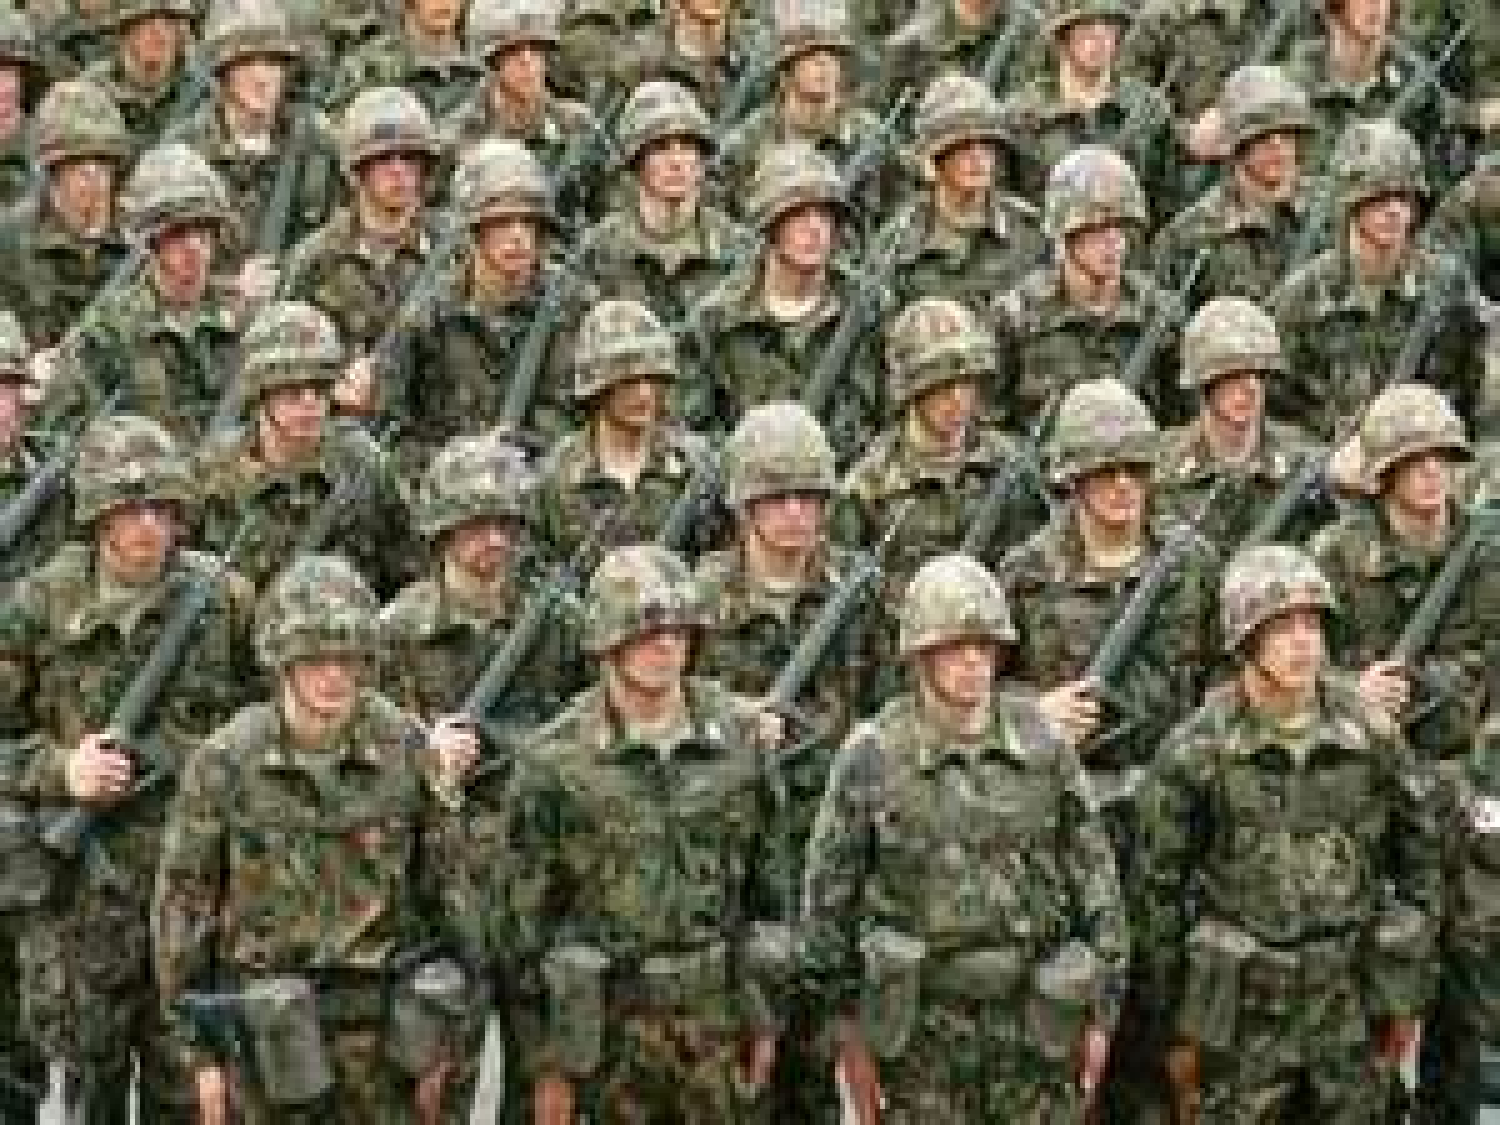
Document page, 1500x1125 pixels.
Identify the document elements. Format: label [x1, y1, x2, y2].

list [0, 0, 1500, 1125]
